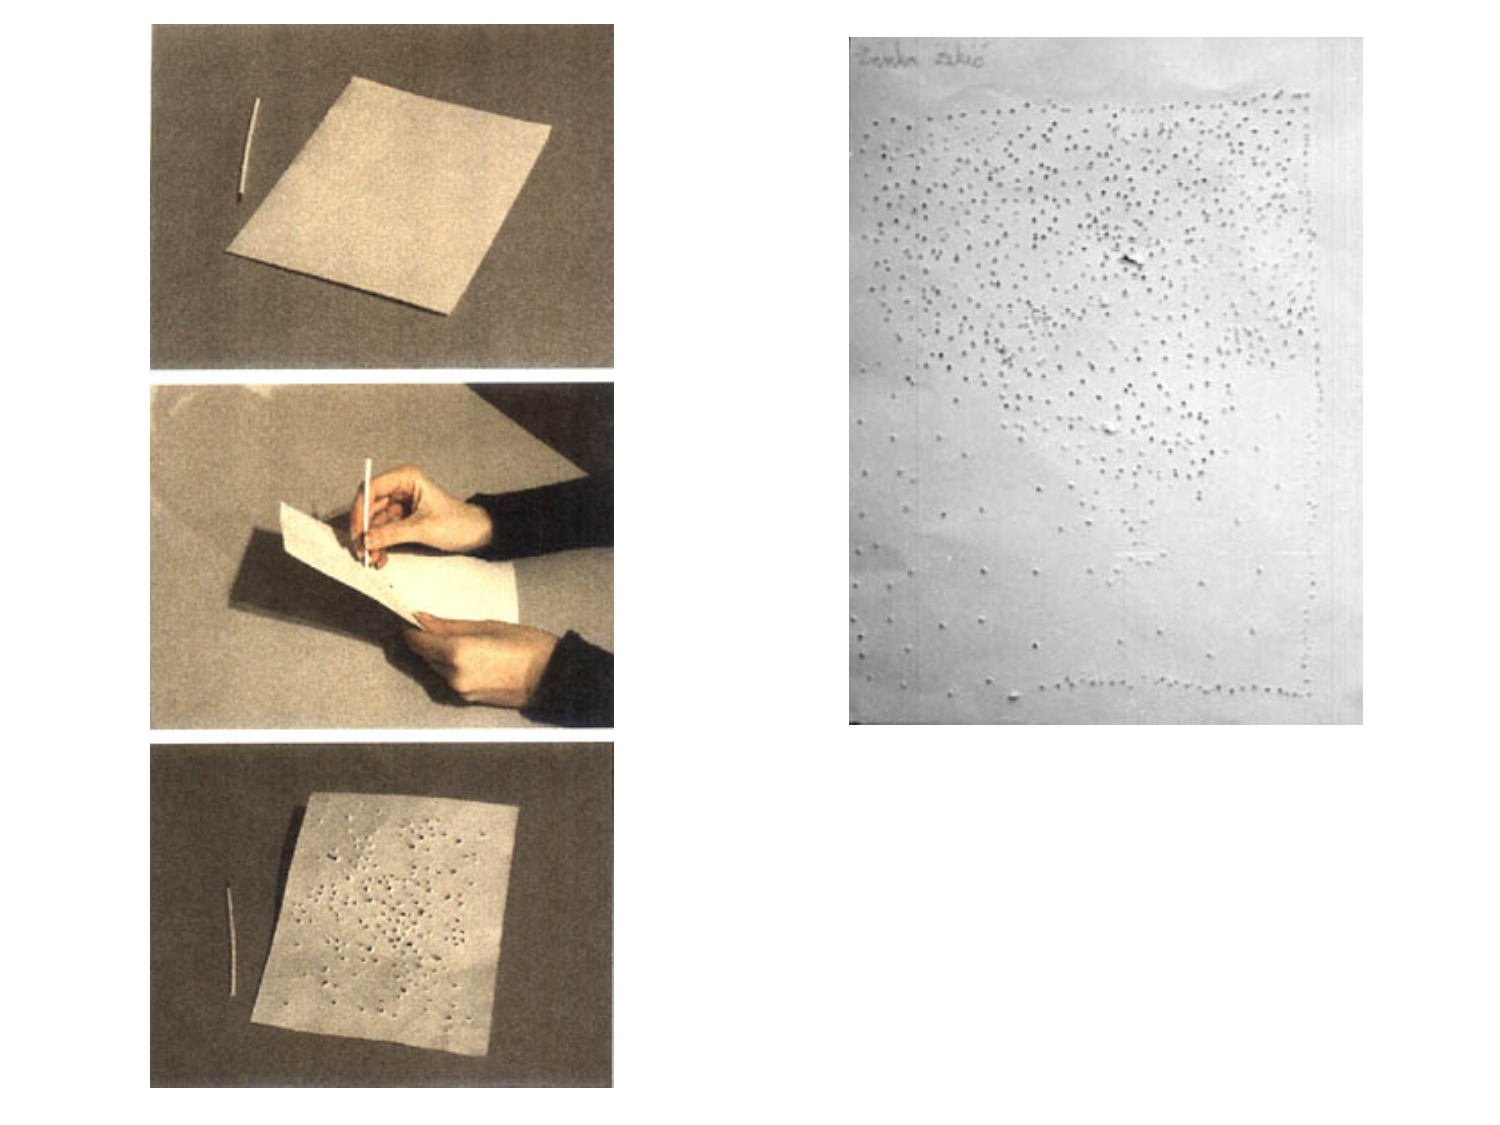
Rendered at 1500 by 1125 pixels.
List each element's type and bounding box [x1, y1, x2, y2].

picture [849, 37, 1364, 726]
picture [149, 24, 614, 1088]
